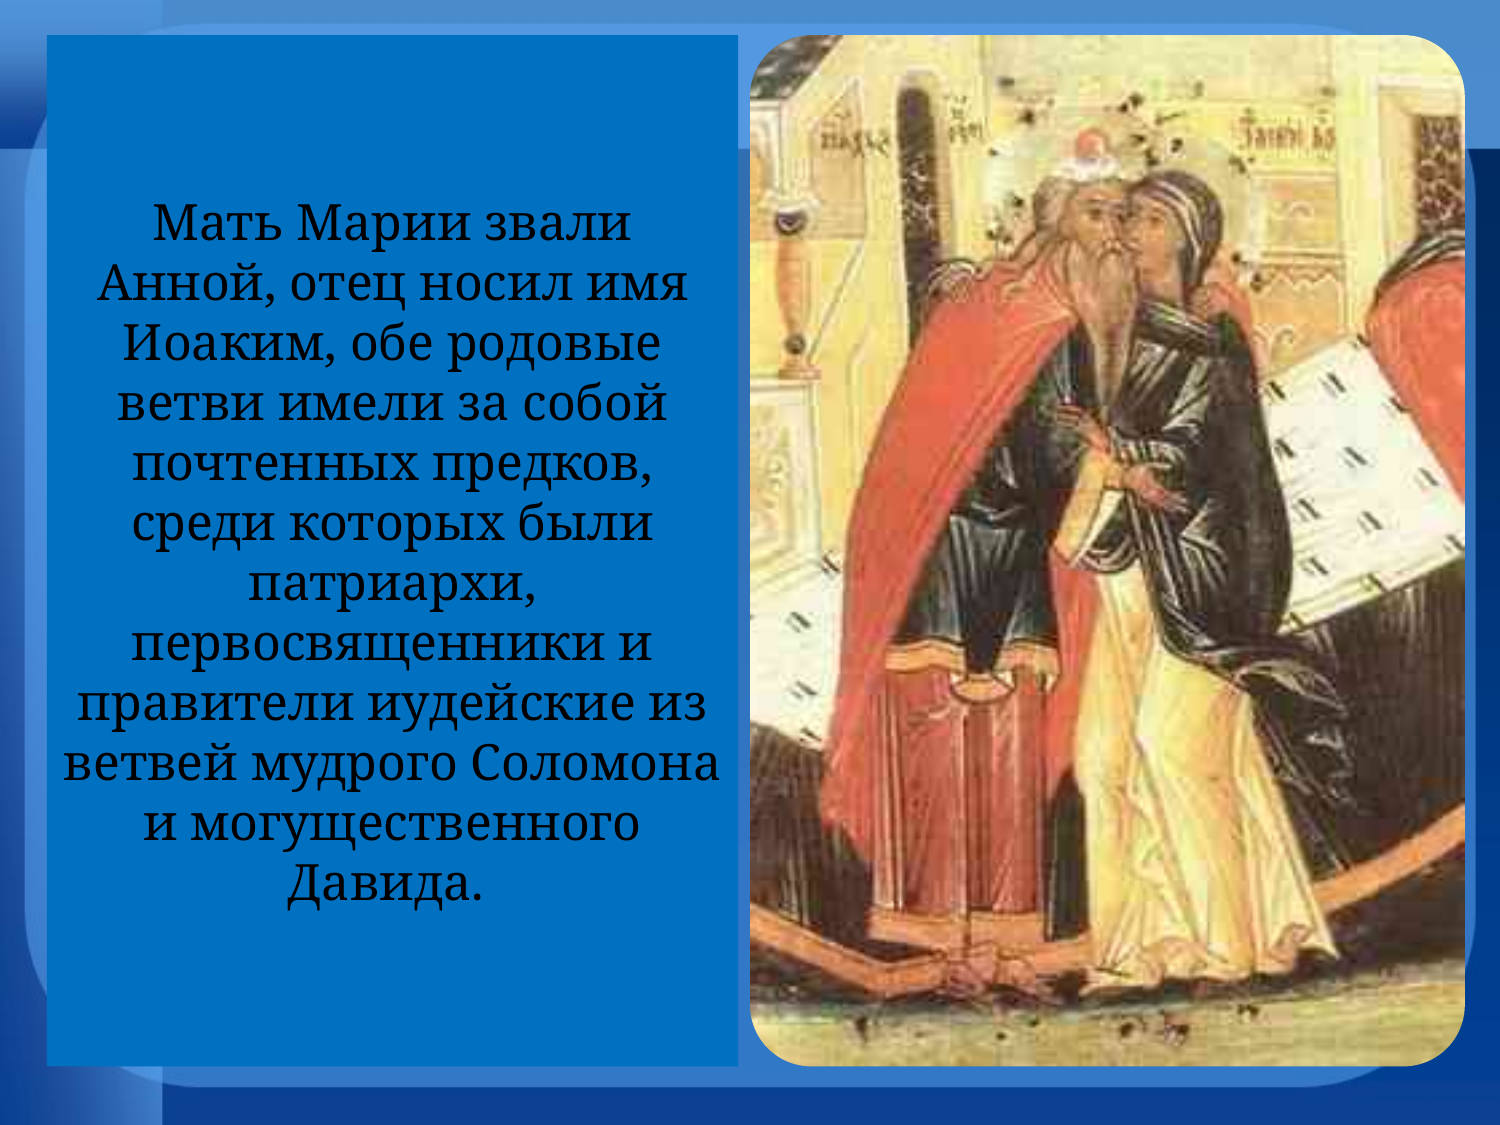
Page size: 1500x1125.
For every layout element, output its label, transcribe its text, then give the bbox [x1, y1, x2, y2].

title Мать Марии звали Анной, отец носил имя Иоаким, обе родовые ветви имели за собой почтенных предков, среди которых были патриархи, первосвященники и правители иудейские из ветвей мудрого Соломона и могущественного Давида. [46, 34, 739, 1067]
picture [0, 0, 1500, 1125]
